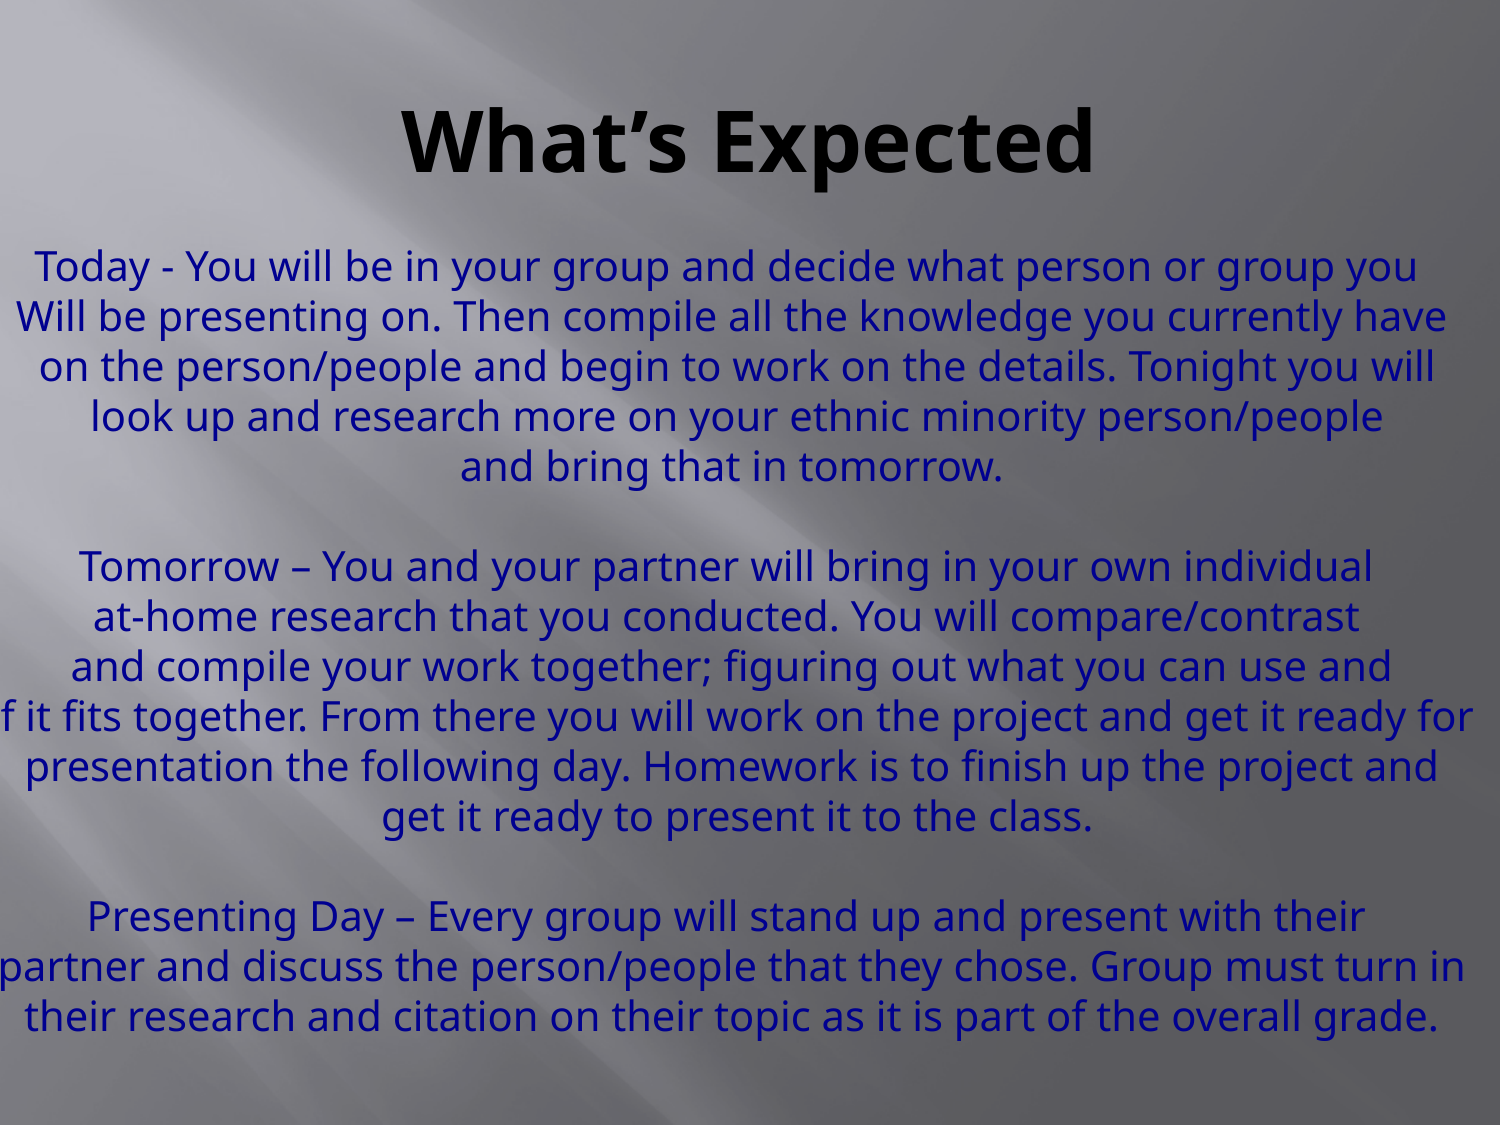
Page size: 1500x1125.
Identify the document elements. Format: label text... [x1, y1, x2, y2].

title What’s Expected [75, 45, 1425, 232]
text_box Today - You will be in your group and decide what person or group you Will be presenting on. Then compile all the knowledge you currently have on the person/people and begin to work on the details. Tonight you will look up and research more on your ethnic minority person/people and bring that in tomorrow. Tomorrow – You and your partner will bring in your own individual at-home research that you conducted. You will compare/contrast and compile your work together; figuring out what you can use and if it fits together. From there you will work on the project and get it ready for presentation the following day. Homework is to finish up the project and get it ready to present it to the class. Presenting Day – Every group will stand up and present with their partner and discuss the person/people that they chose. Group must turn in their research and citation on their topic as it is part of the overall grade. [0, 232, 1500, 1048]
